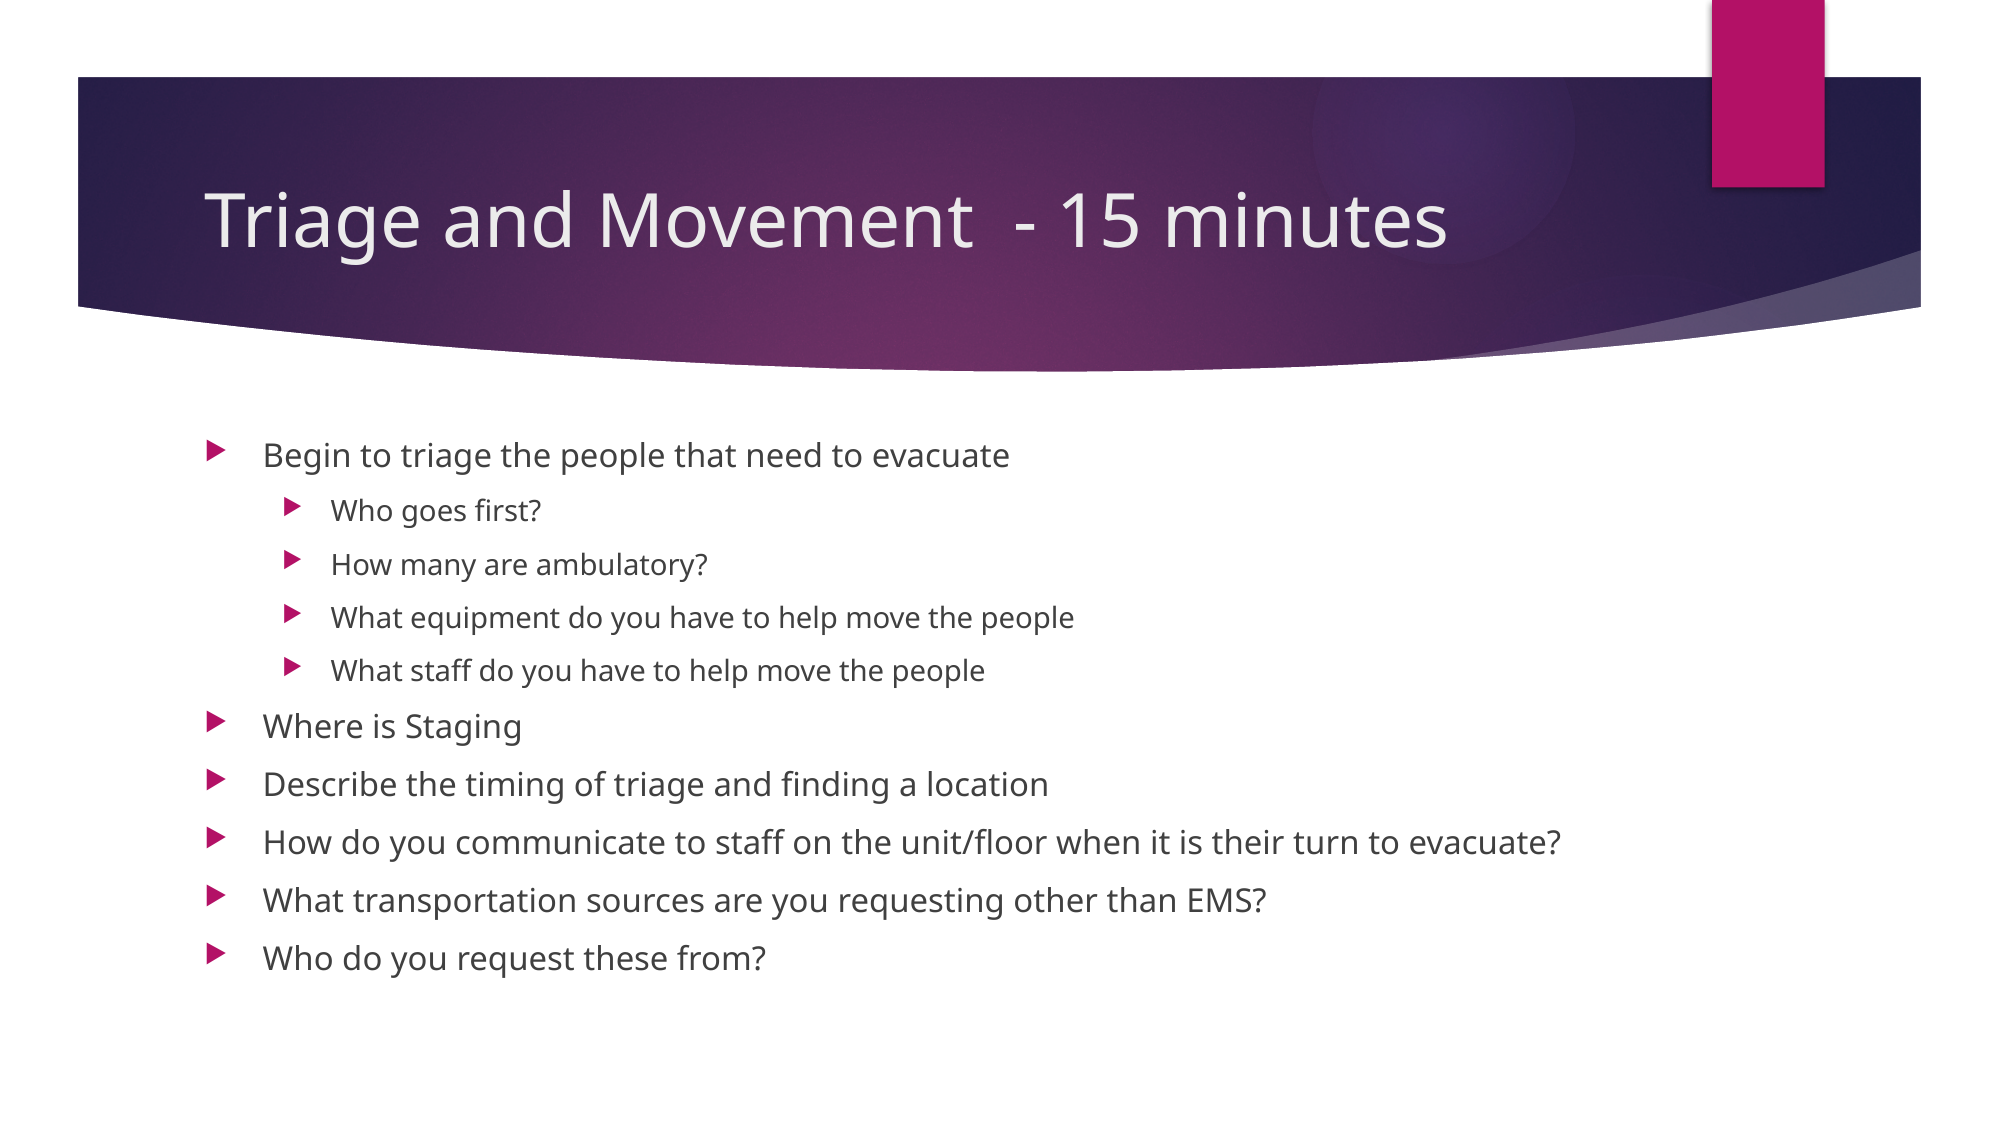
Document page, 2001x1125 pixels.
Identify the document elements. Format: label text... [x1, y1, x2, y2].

list Begin to triage the people that need to evacuate Who goes first? How many are ambulatory? What equipment do you have to help move the people What staff do you have to help move the people Where is Staging Describe the timing of triage and finding a location How do you communicate to staff on the unit/floor when it is their turn to evacuate? What transportation sources are you requesting other than EMS? Who do you request these from? [189, 427, 1638, 988]
title Triage and Movement - 15 minutes [189, 159, 1627, 276]
